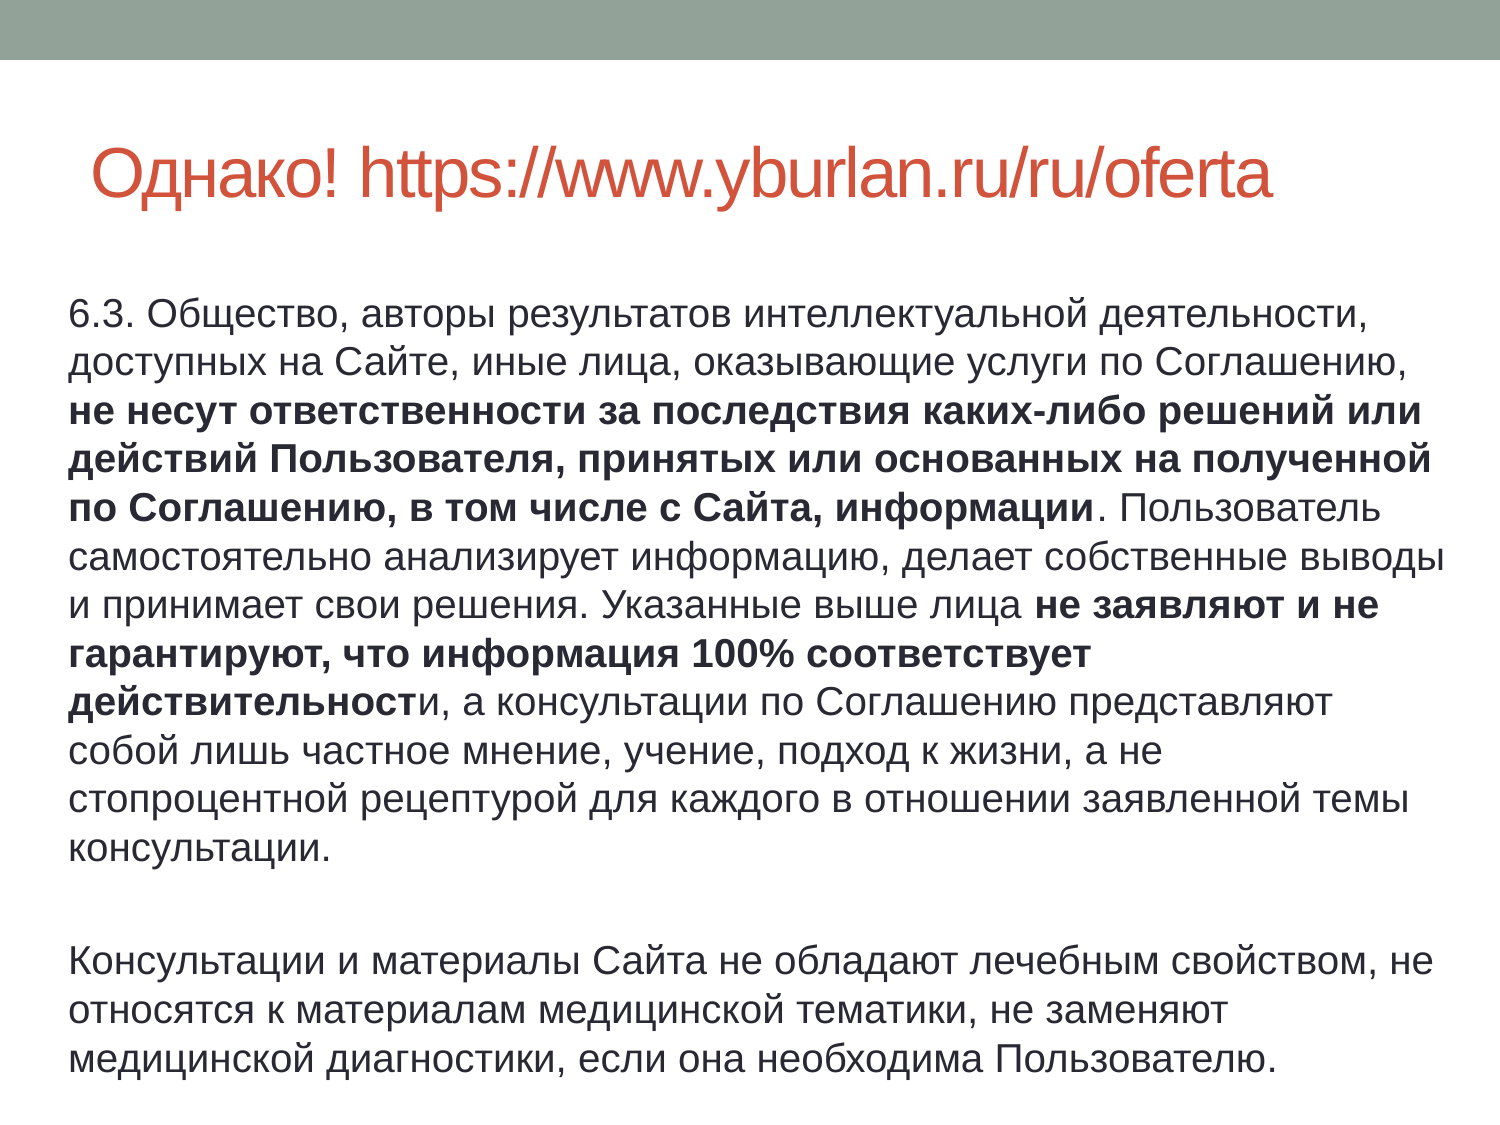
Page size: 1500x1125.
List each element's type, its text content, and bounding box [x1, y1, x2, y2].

list 6.3. Общество, авторы результатов интеллектуальной деятельности, доступных на Сайте, иные лица, оказывающие услуги по Соглашению, не несут ответственности за последствия каких-либо решений или действий Пользователя, принятых или основанных на полученной по Соглашению, в том числе с Сайта, информации. Пользователь самостоятельно анализирует информацию, делает собственные выводы и принимает свои решения. Указанные выше лица не заявляют и не гарантируют, что информация 100% соответствует действительности, а консультации по Соглашению представляют собой лишь частное мнение, учение, подход к жизни, а не стопроцентной рецептурой для каждого в отношении заявленной темы консультации. Консультации и материалы Сайта не обладают лечебным свойством, не относятся к материалам медицинской тематики, не заменяют медицинской диагностики, если она необходима Пользователю. [53, 278, 1471, 1094]
title Однако! https://www.yburlan.ru/ru/oferta [75, 87, 1425, 250]
